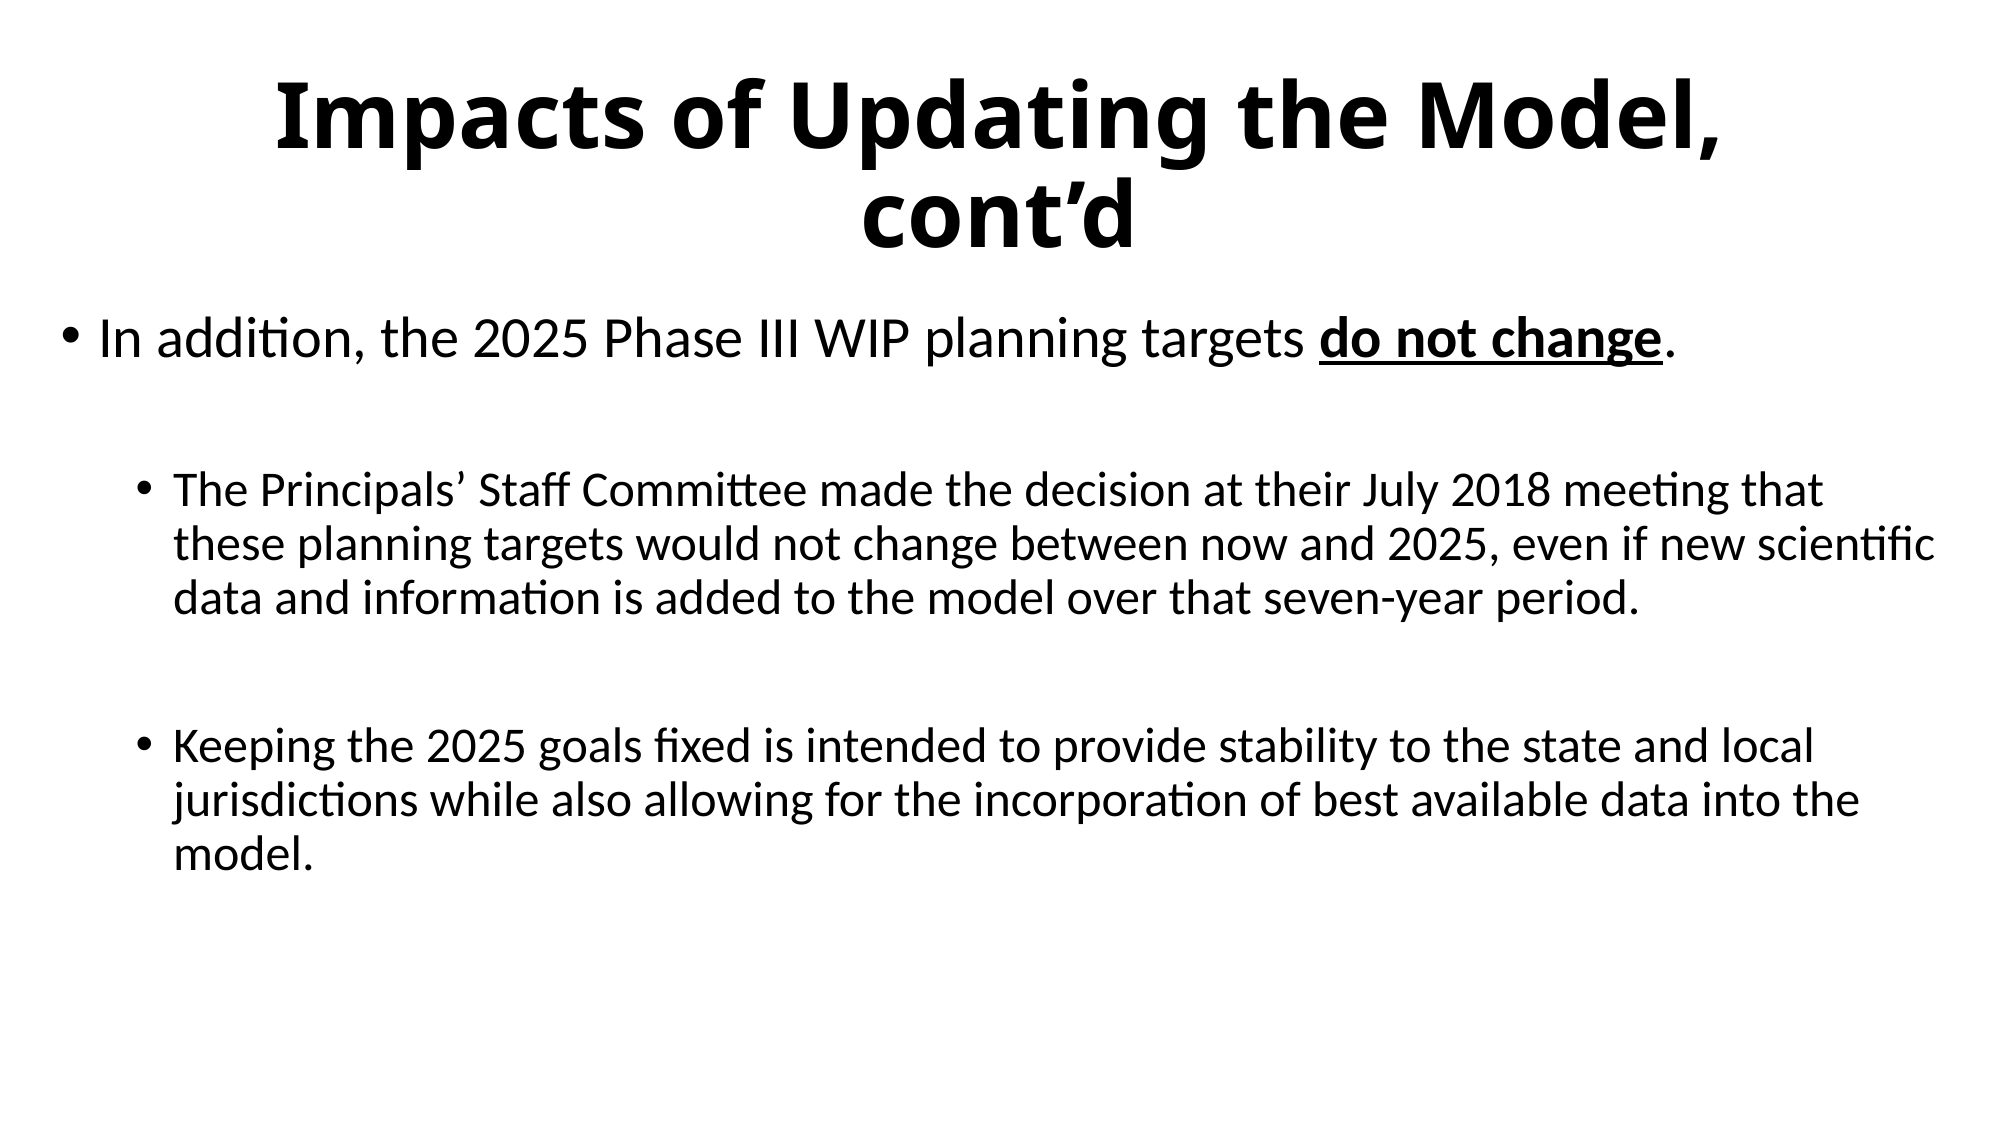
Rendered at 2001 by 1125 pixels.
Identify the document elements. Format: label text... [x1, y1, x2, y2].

list In addition, the 2025 Phase III WIP planning targets do not change. The Principals’ Staff Committee made the decision at their July 2018 meeting that these planning targets would not change between now and 2025, even if new scientific data and information is added to the model over that seven-year period. Keeping the 2025 goals fixed is intended to provide stability to the state and local jurisdictions while also allowing for the incorporation of best available data into the model. [45, 299, 1953, 1098]
title Impacts of Updating the Model, cont’d [137, 59, 1863, 278]
